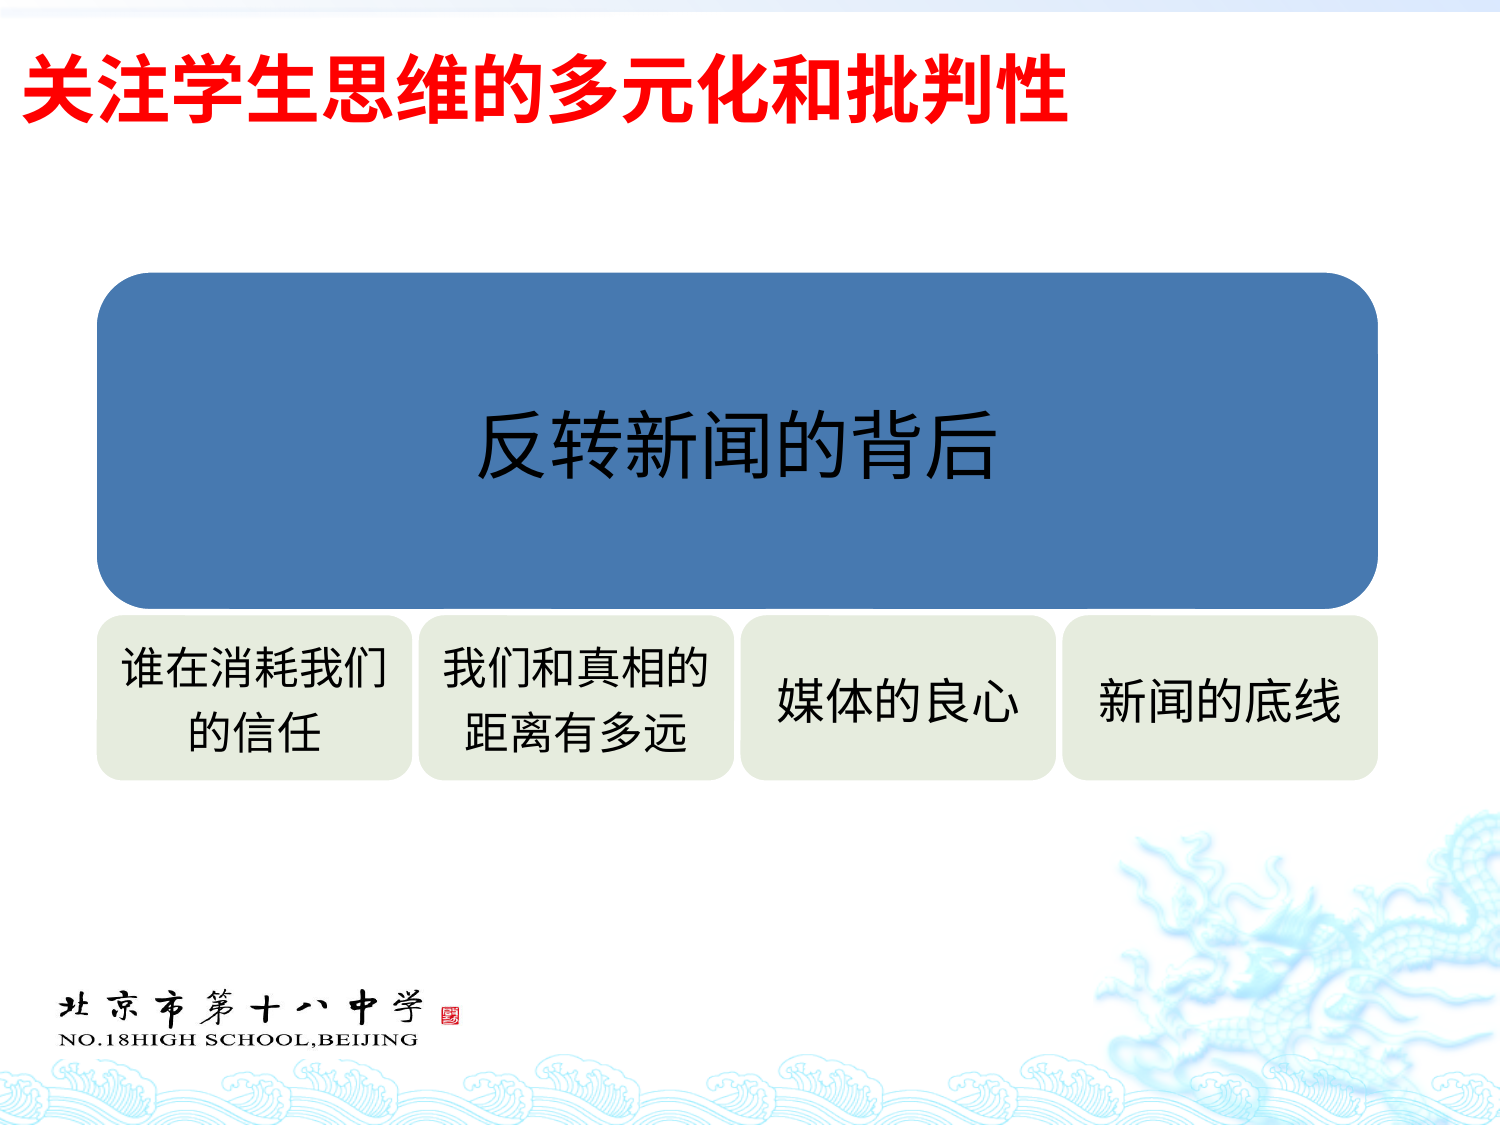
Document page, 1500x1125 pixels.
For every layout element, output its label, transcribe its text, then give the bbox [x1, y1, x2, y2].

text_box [93, 268, 1382, 785]
text_box 关注学生思维的多元化和批判性 [5, 35, 1086, 140]
picture [0, 984, 516, 1059]
